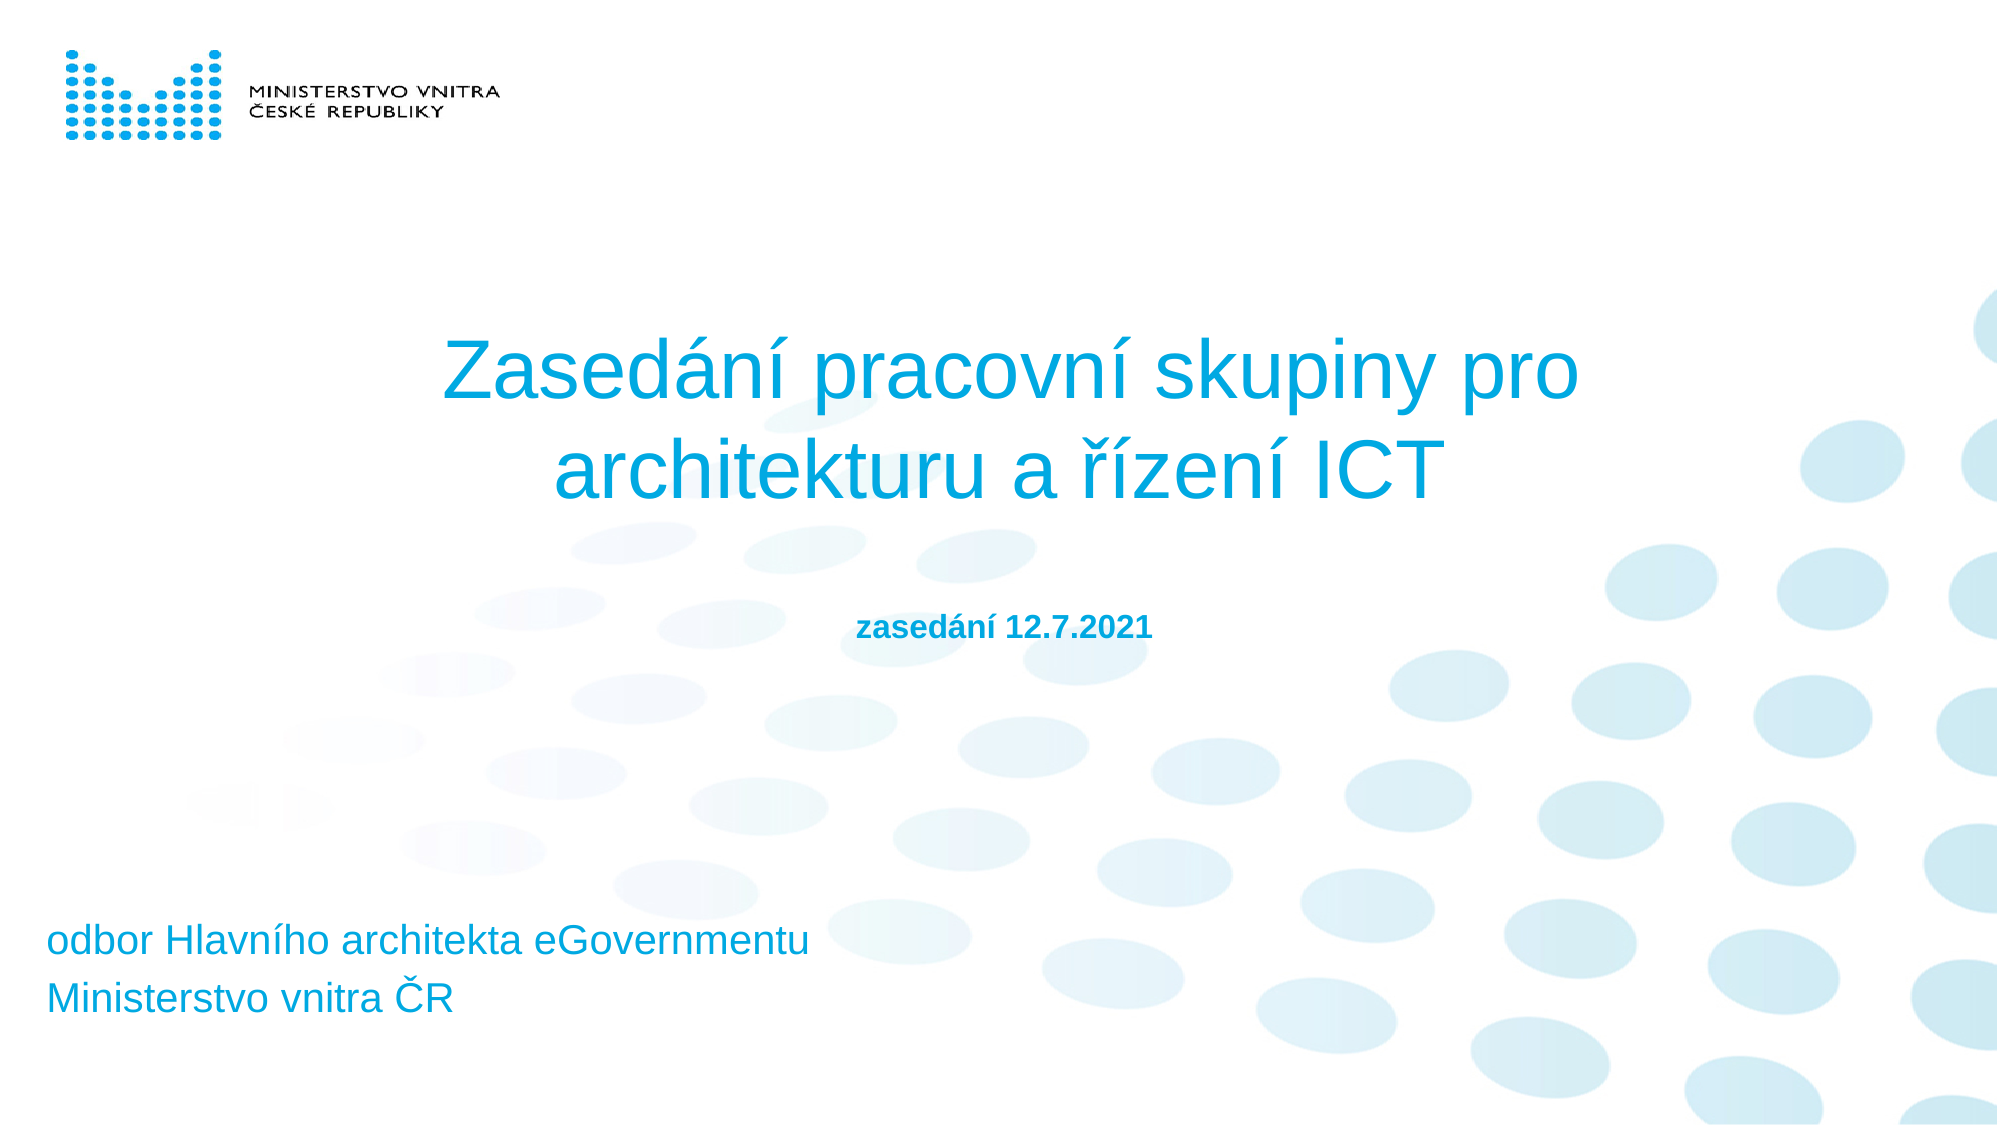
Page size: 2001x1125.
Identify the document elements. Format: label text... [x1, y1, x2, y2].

subtitle odbor Hlavního architekta eGovernmentu Ministerstvo vnitra ČR [31, 905, 1432, 1094]
text_box Zasedání pracovní skupiny pro architekturu a řízení ICT zasedání 12.7.2021 [208, 208, 1792, 653]
picture [0, 0, 2000, 1125]
